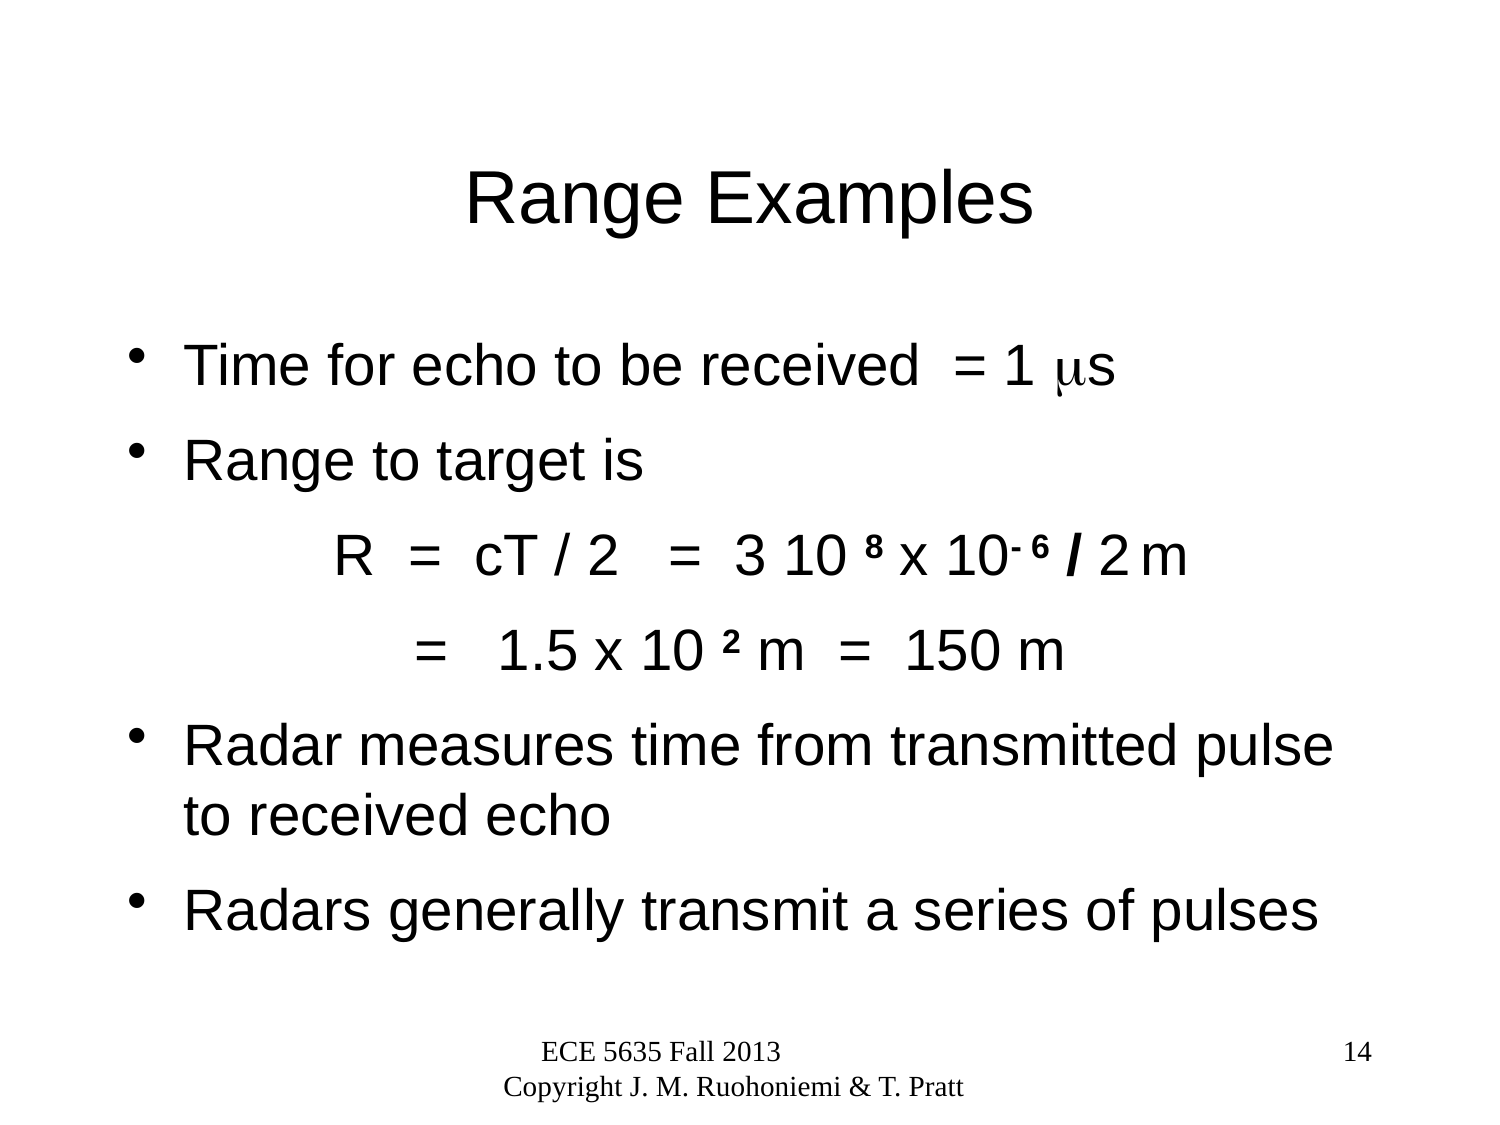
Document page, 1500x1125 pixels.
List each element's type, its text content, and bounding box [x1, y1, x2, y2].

list Time for echo to be received = 1 s Range to target is R = cT / 2 = 3 10 8 x 10- 6 / 2 m = 1.5 x 10 2 m = 150 m Radar measures time from transmitted pulse to received echo Radars generally transmit a series of pulses [112, 249, 1413, 926]
footer ECE 5635 Fall 2013 Copyright J. M. Ruohoniemi & T. Pratt [487, 1024, 988, 1101]
slide_number 14 [1074, 1024, 1388, 1101]
title Range Examples [112, 99, 1388, 249]
